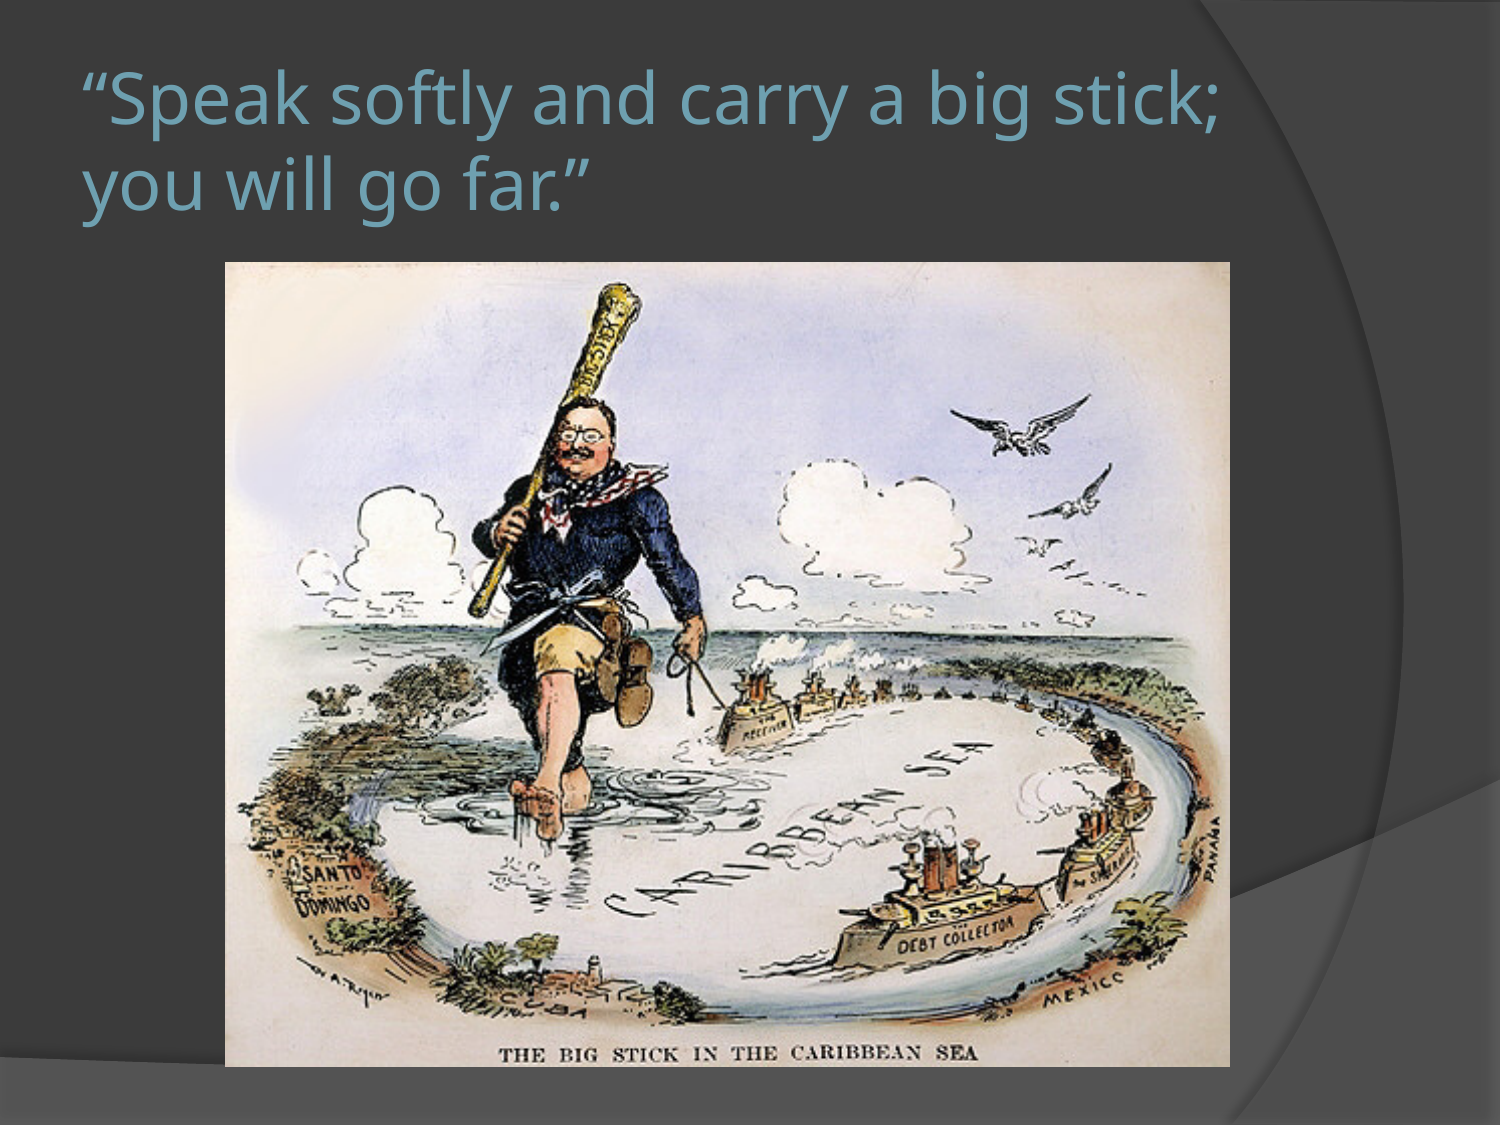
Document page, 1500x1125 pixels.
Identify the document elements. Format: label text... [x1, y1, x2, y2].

title “Speak softly and carry a big stick; you will go far.” [75, 45, 1300, 233]
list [224, 262, 1230, 1067]
